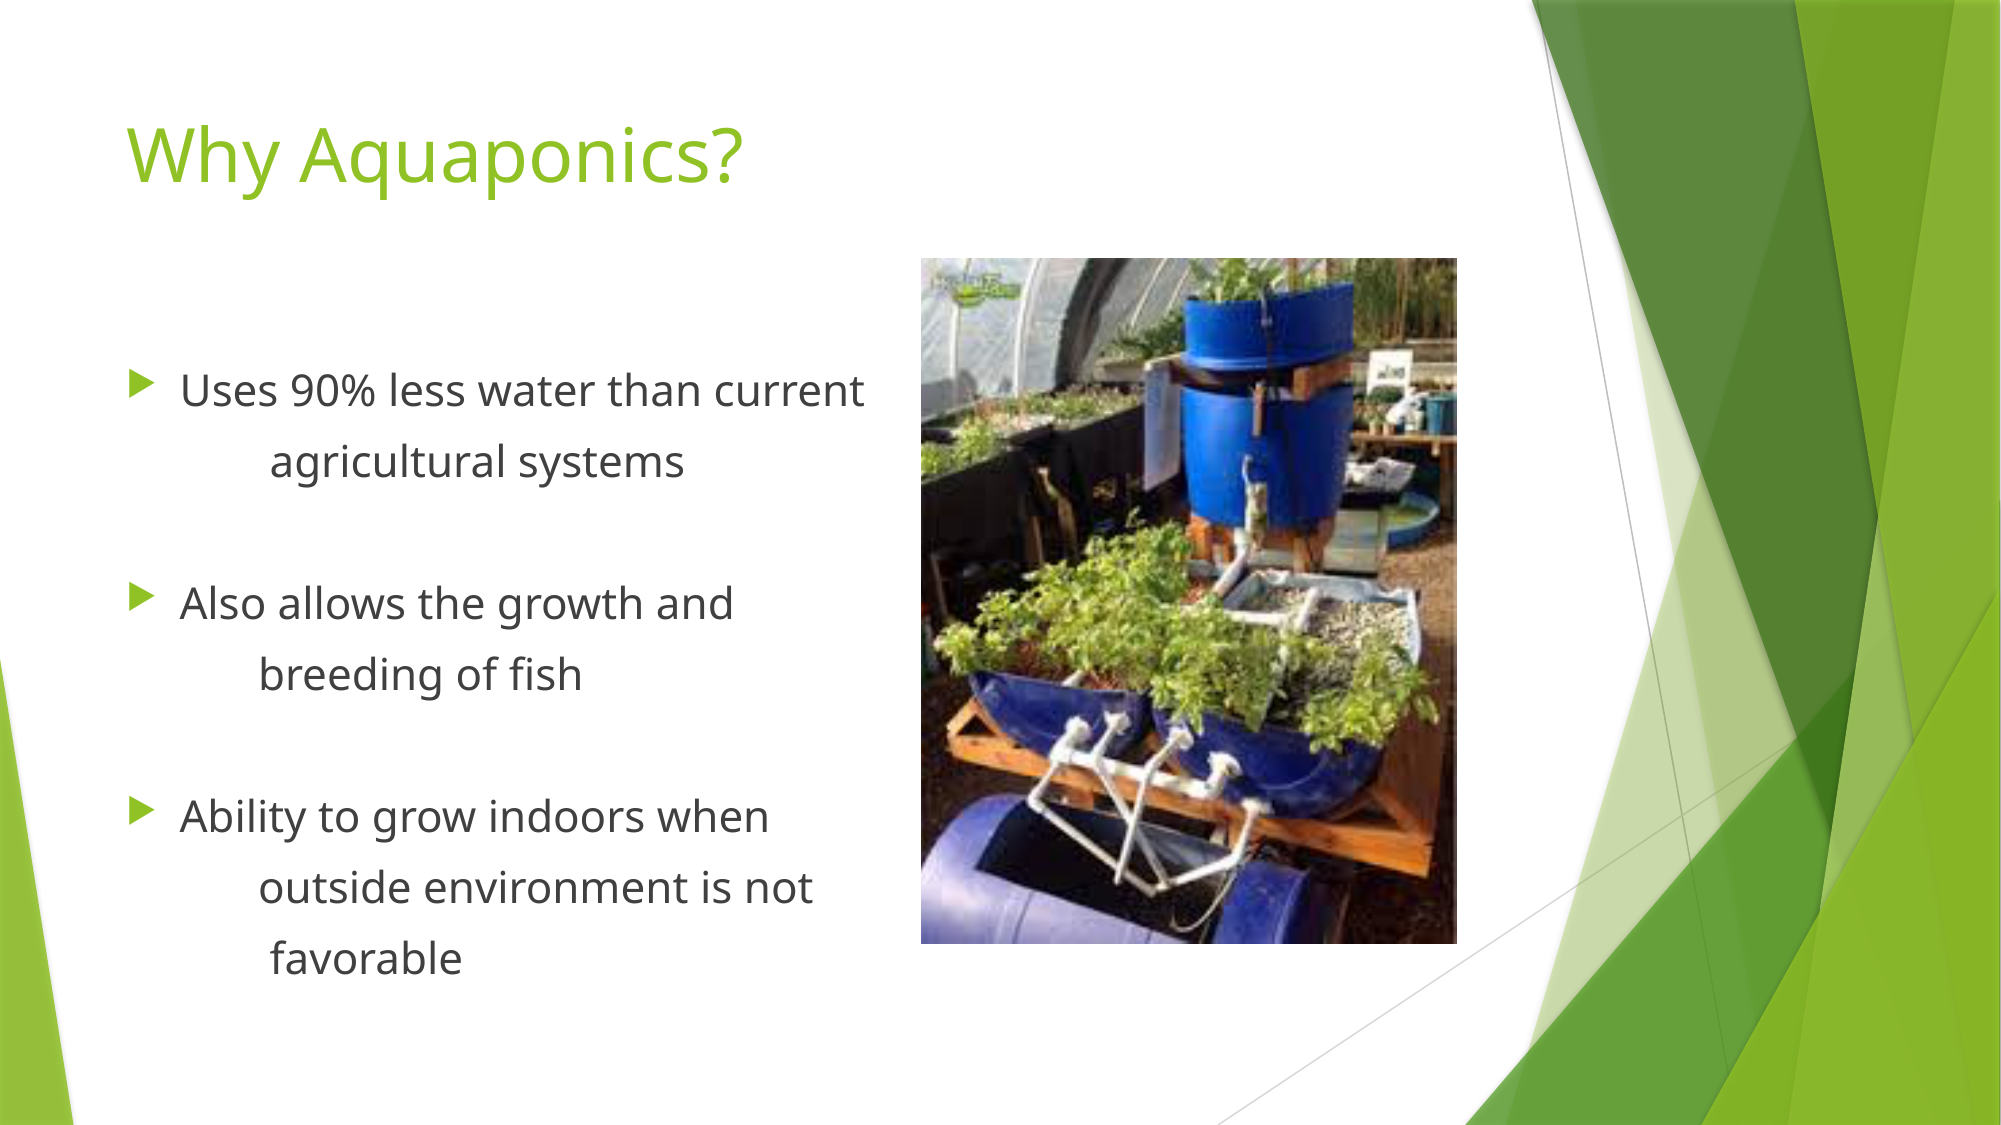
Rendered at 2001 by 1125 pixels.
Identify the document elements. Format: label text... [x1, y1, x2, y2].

list Uses 90% less water than current agricultural systems Also allows the growth and breeding of fish Ability to grow indoors when outside environment is not favorable [111, 354, 1522, 992]
picture [921, 257, 1457, 945]
title Why Aquaponics? [111, 99, 1522, 317]
